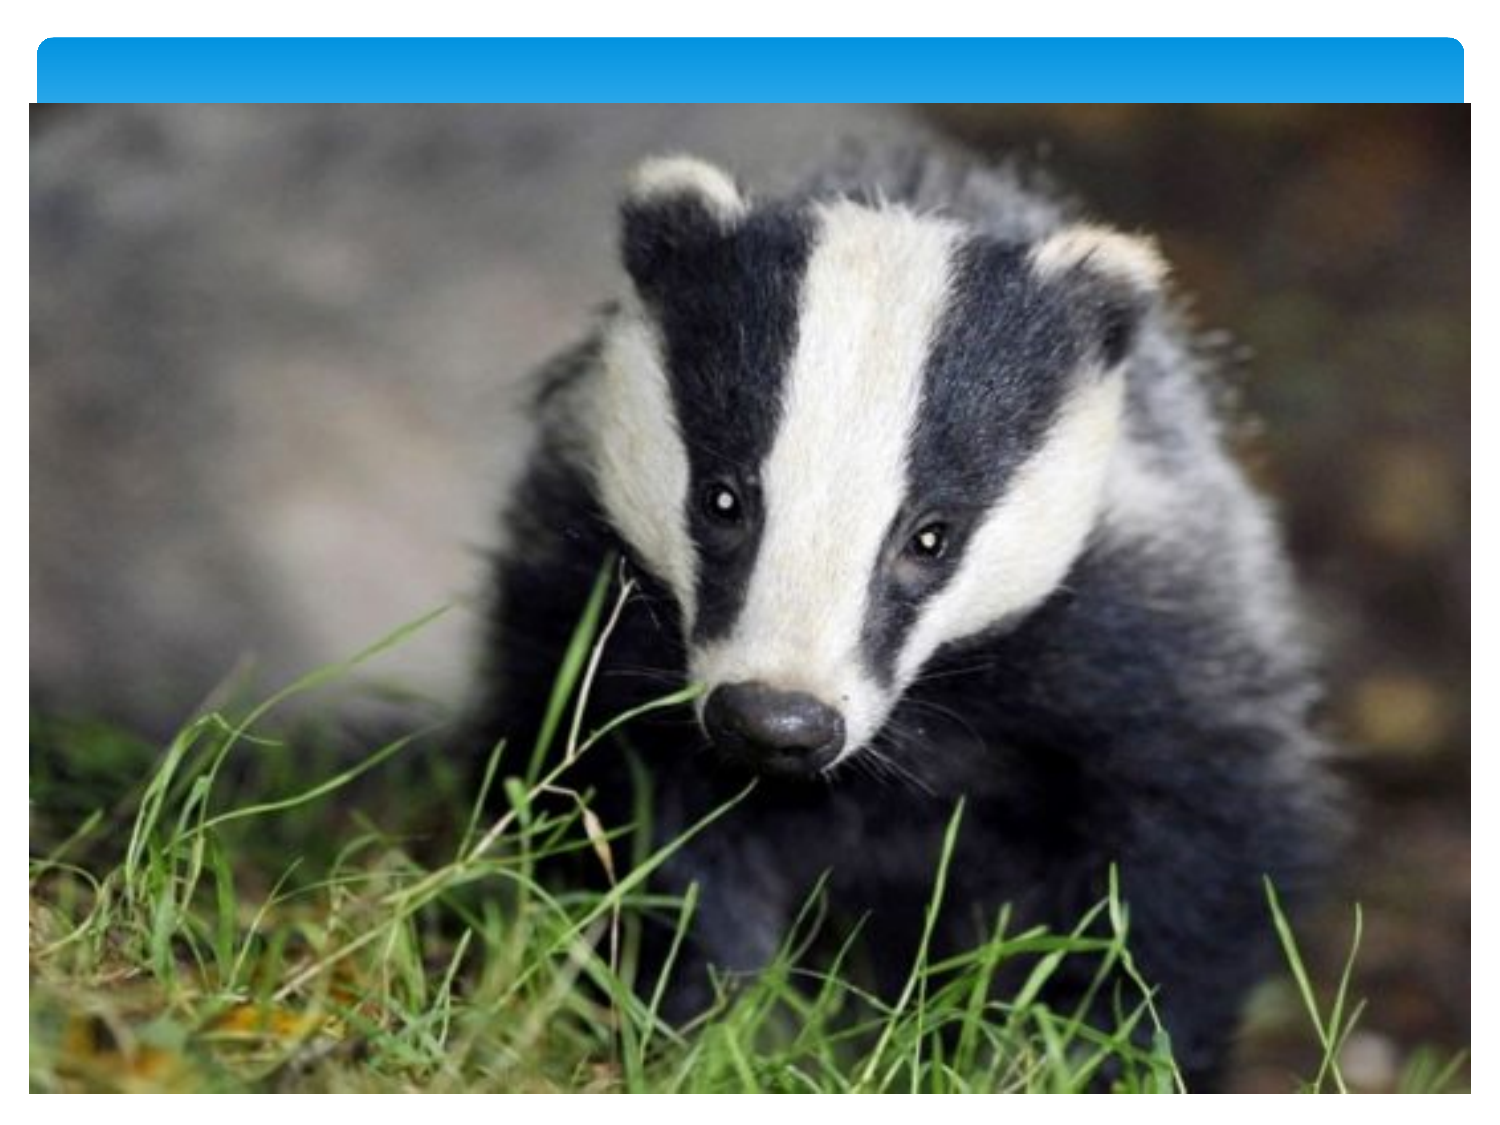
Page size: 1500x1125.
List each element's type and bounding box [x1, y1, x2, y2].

picture [29, 103, 1471, 1095]
